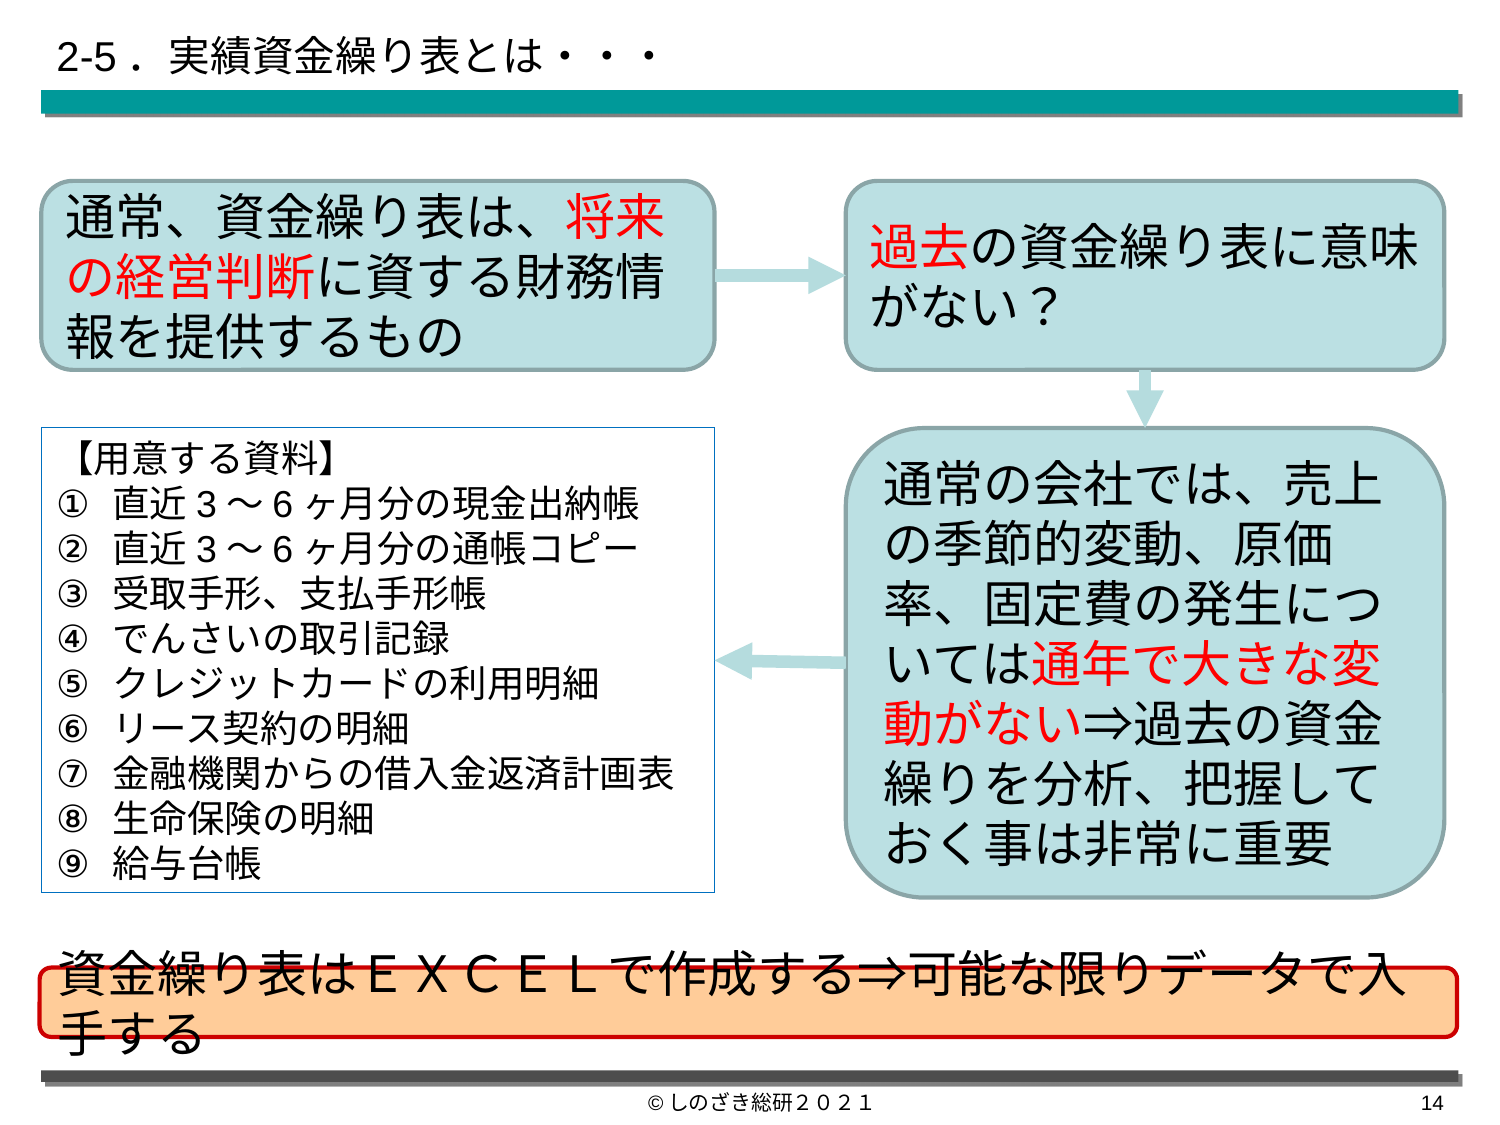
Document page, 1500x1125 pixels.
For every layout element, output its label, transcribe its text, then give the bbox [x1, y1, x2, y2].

footer ©しのざき総研２０２１ [524, 1082, 1000, 1125]
text_box 通常の会社では、売上の季節的変動、原価率、固定費の発生については通年で大きな変動がない⇒過去の資金繰りを分析、把握しておく事は非常に重要 [843, 425, 1447, 900]
title 2-5．実績資金繰り表とは・・・ [41, 19, 1459, 91]
text_box 過去の資金繰り表に意味がない？ [843, 178, 1447, 372]
text_box 【用意する資料】 直近3～6ヶ月分の現金出納帳 直近3～6ヶ月分の通帳コピー 受取手形、支払手形帳 でんさいの取引記録 クレジットカードの利用明細 リース契約の明細 金融機関からの借入金返済計画表 生命保険の明細 給与台帳 [41, 427, 715, 893]
text_box 通常、資金繰り表は、将来の経営判断に資する財務情報を提供するもの [39, 178, 717, 372]
text_box 資金繰り表はＥＸＣＥＬで作成する⇒可能な限りデータで入手する [37, 965, 1460, 1040]
slide_number 13 [1108, 1082, 1459, 1125]
